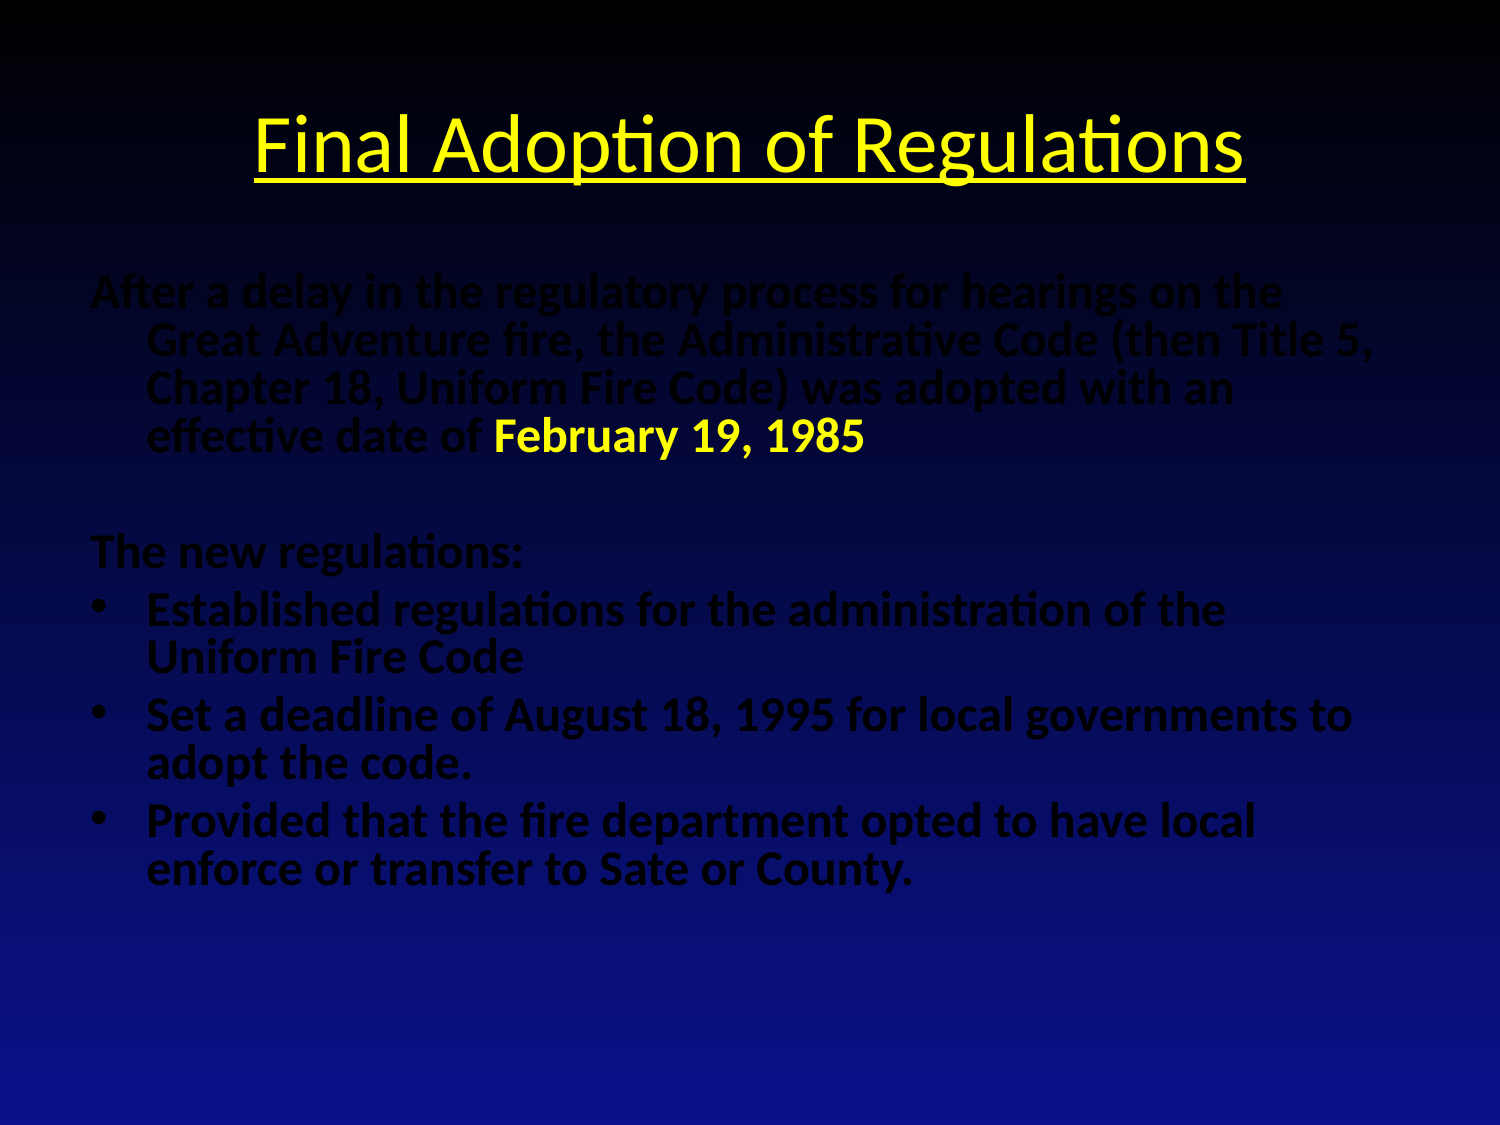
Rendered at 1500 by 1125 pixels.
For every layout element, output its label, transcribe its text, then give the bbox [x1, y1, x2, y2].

title Final Adoption of Regulations [75, 45, 1425, 233]
list After a delay in the regulatory process for hearings on the Great Adventure fire, the Administrative Code (then Title 5, Chapter 18, Uniform Fire Code) was adopted with an effective date of February 19, 1985 The new regulations: Established regulations for the administration of the Uniform Fire Code Set a deadline of August 18, 1995 for local governments to adopt the code. Provided that the fire department opted to have local enforce or transfer to Sate or County. [75, 262, 1425, 1005]
